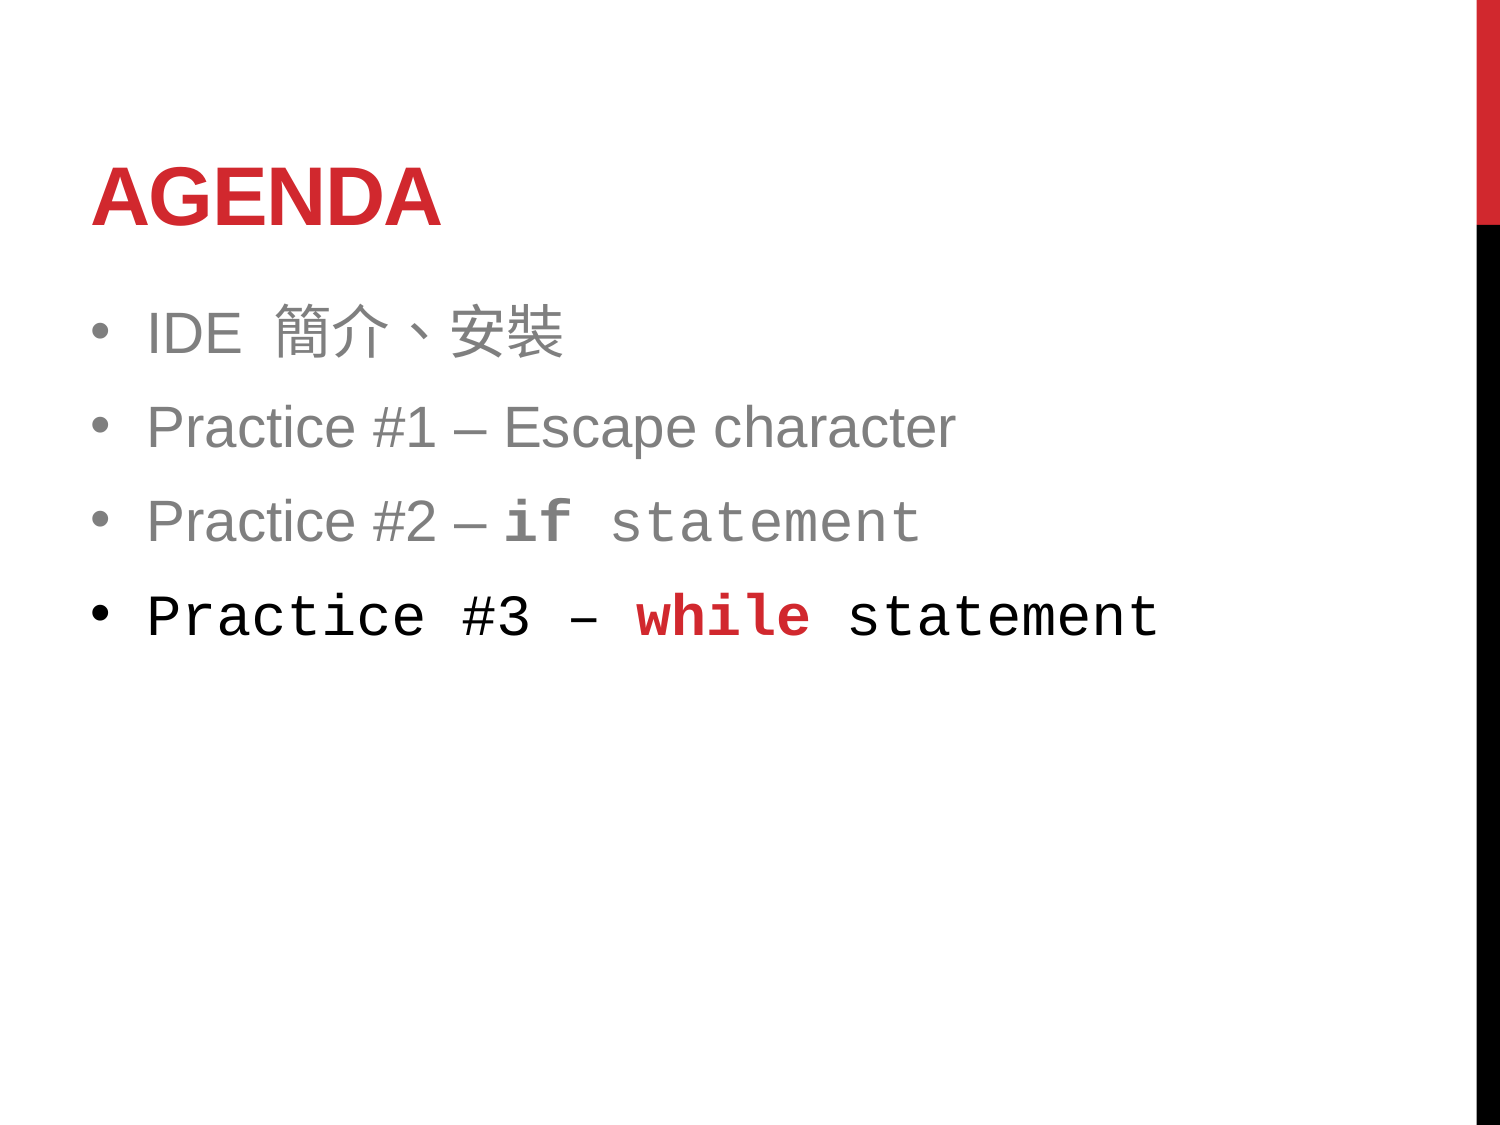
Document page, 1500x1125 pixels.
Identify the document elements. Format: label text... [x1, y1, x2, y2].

title Agenda [75, 25, 1025, 250]
list IDE 簡介、安裝 Practice #1 – Escape character Practice #2 – if statement Practice #3 – while statement [75, 287, 1325, 1005]
